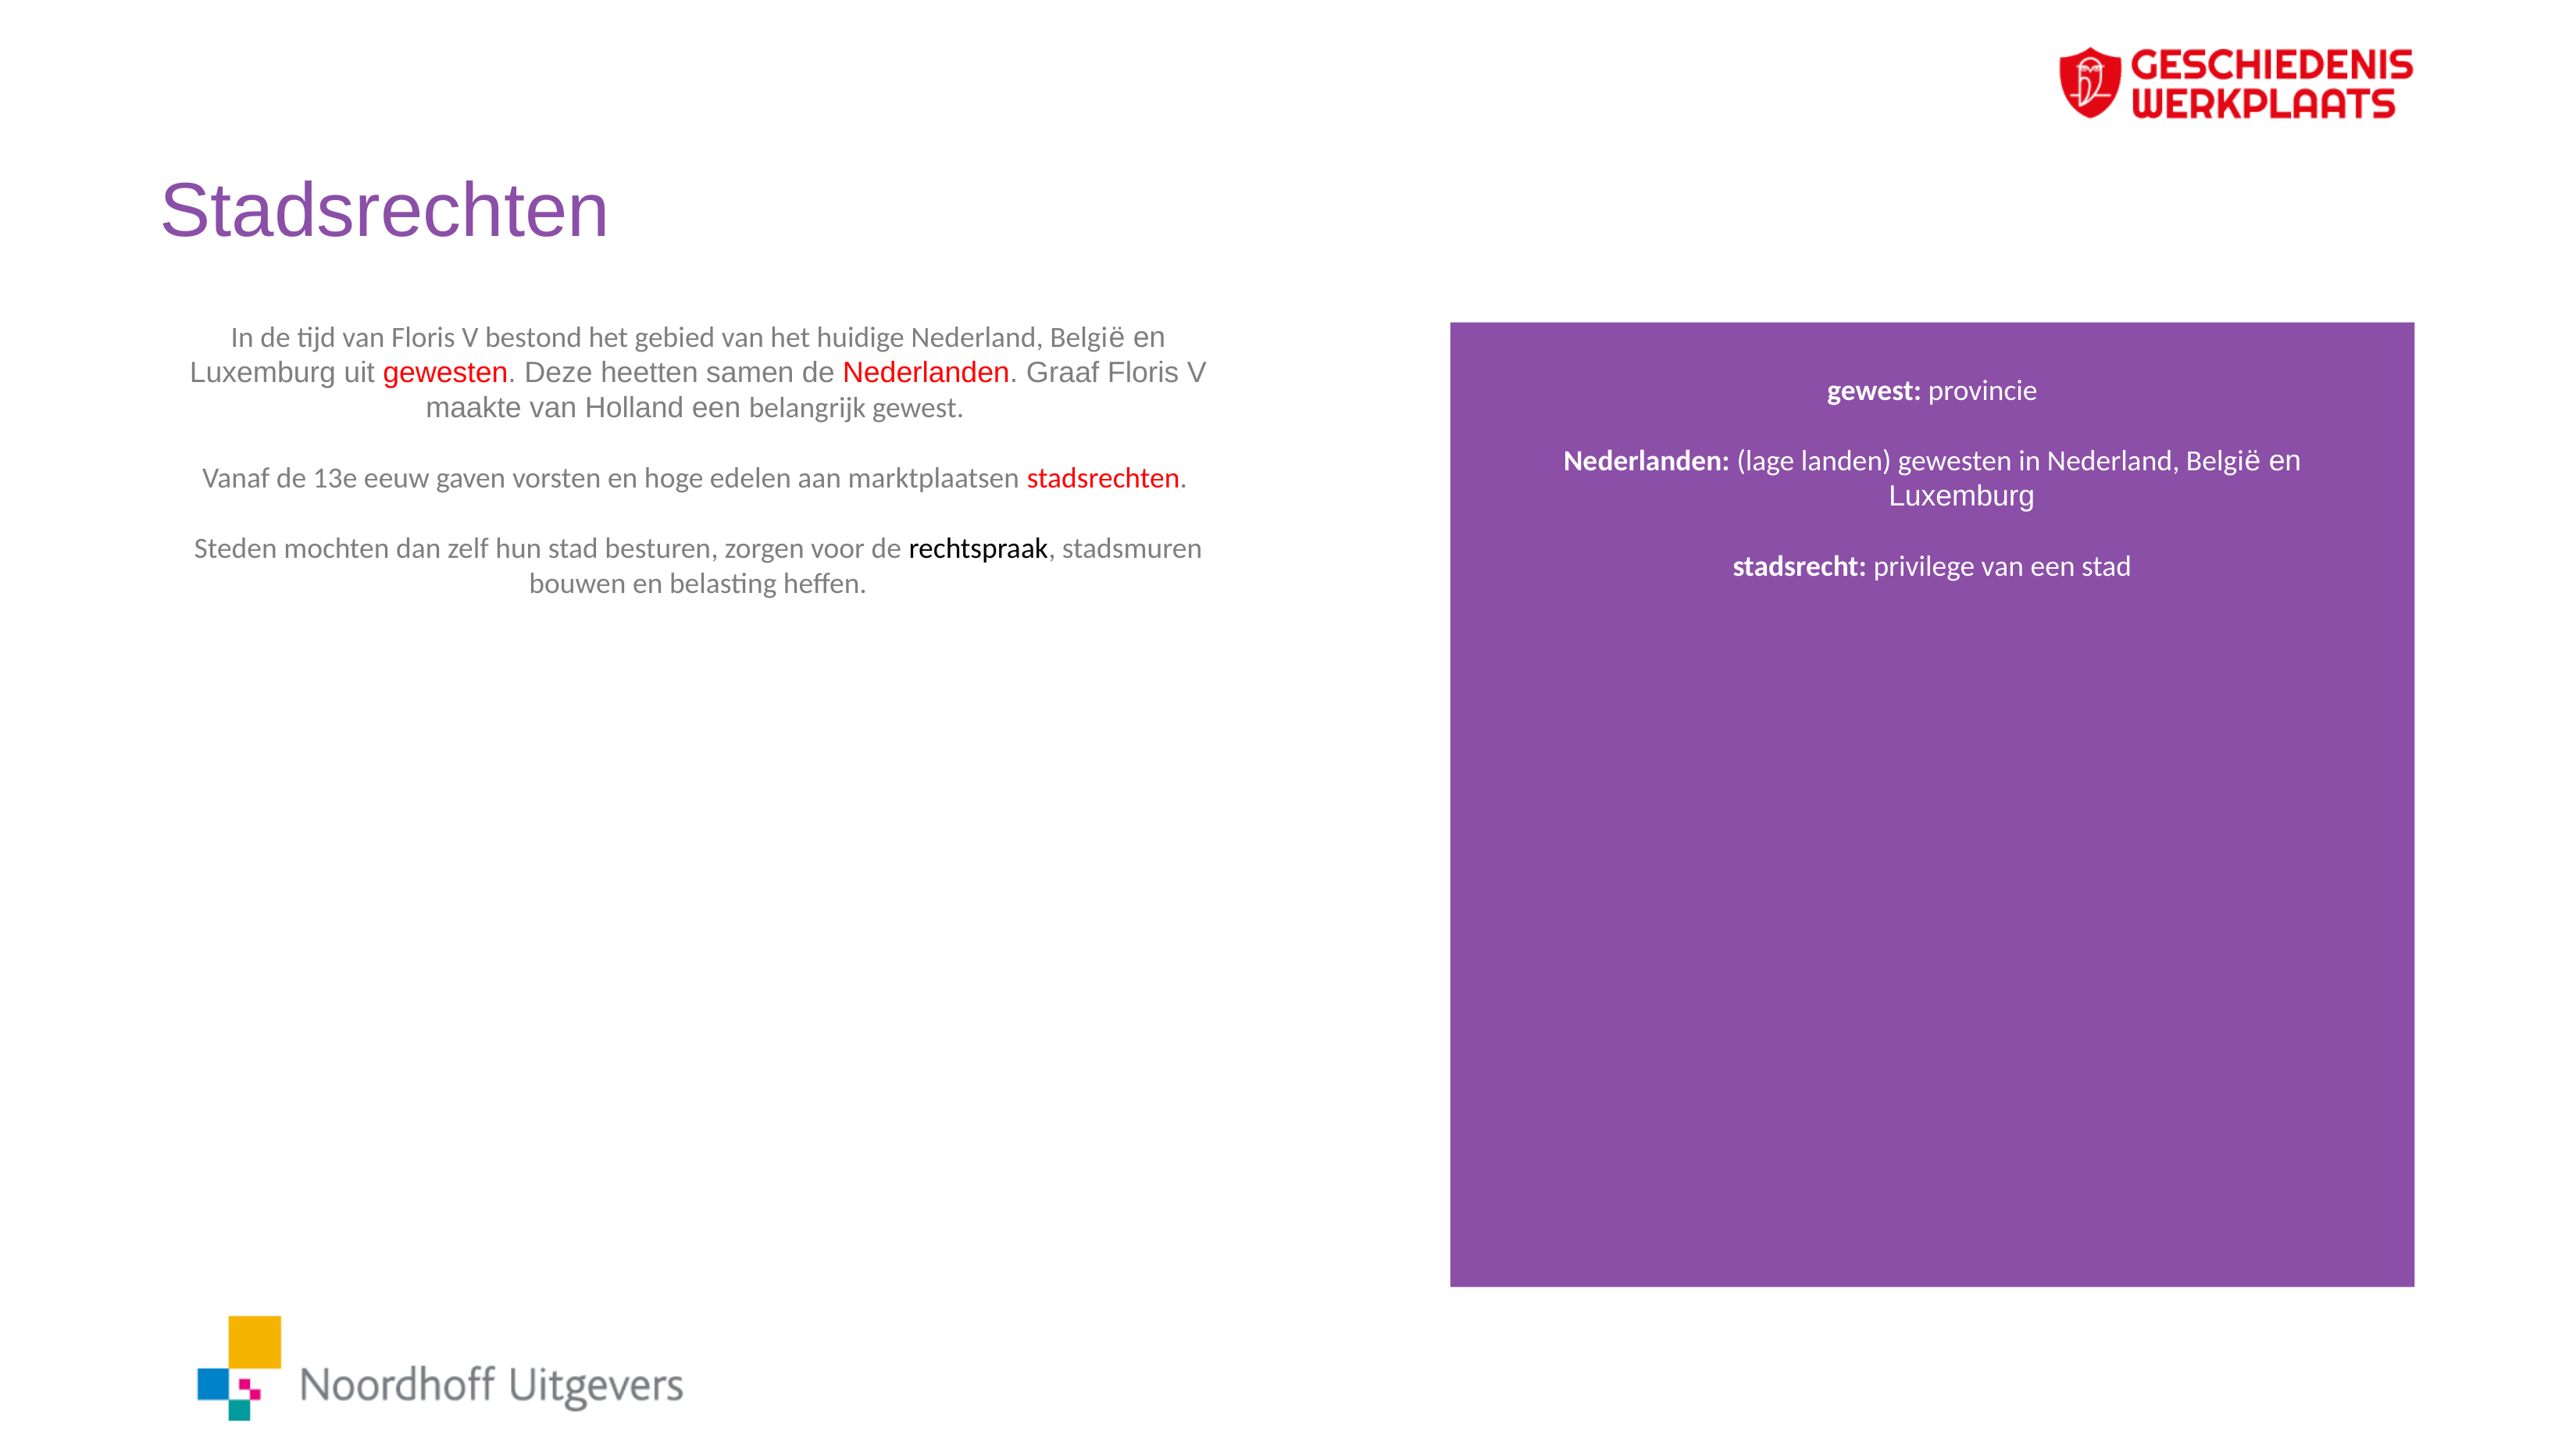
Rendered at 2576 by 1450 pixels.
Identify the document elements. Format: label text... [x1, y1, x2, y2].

list gewest: provincie Nederlanden: (lage landen) gewesten in Nederland, België en Luxemburg stadsrecht: privilege van een stad [1450, 322, 2415, 1288]
title Stadsrechten [159, 159, 2416, 266]
list In de tijd van Floris V bestond het gebied van het huidige Nederland, België en Luxemburg uit gewesten. Deze heetten samen de Nederlanden. Graaf Floris V maakte van Holland een belangrijk gewest. Vanaf de 13e eeuw gaven vorsten en hoge edelen aan marktplaatsen stadsrechten. Steden mochten dan zelf hun stad besturen, zorgen voor de rechtspraak, stadsmuren bouwen en belasting heffen. [159, 318, 1251, 1284]
picture [159, 1288, 802, 1449]
picture [1610, 0, 2576, 161]
